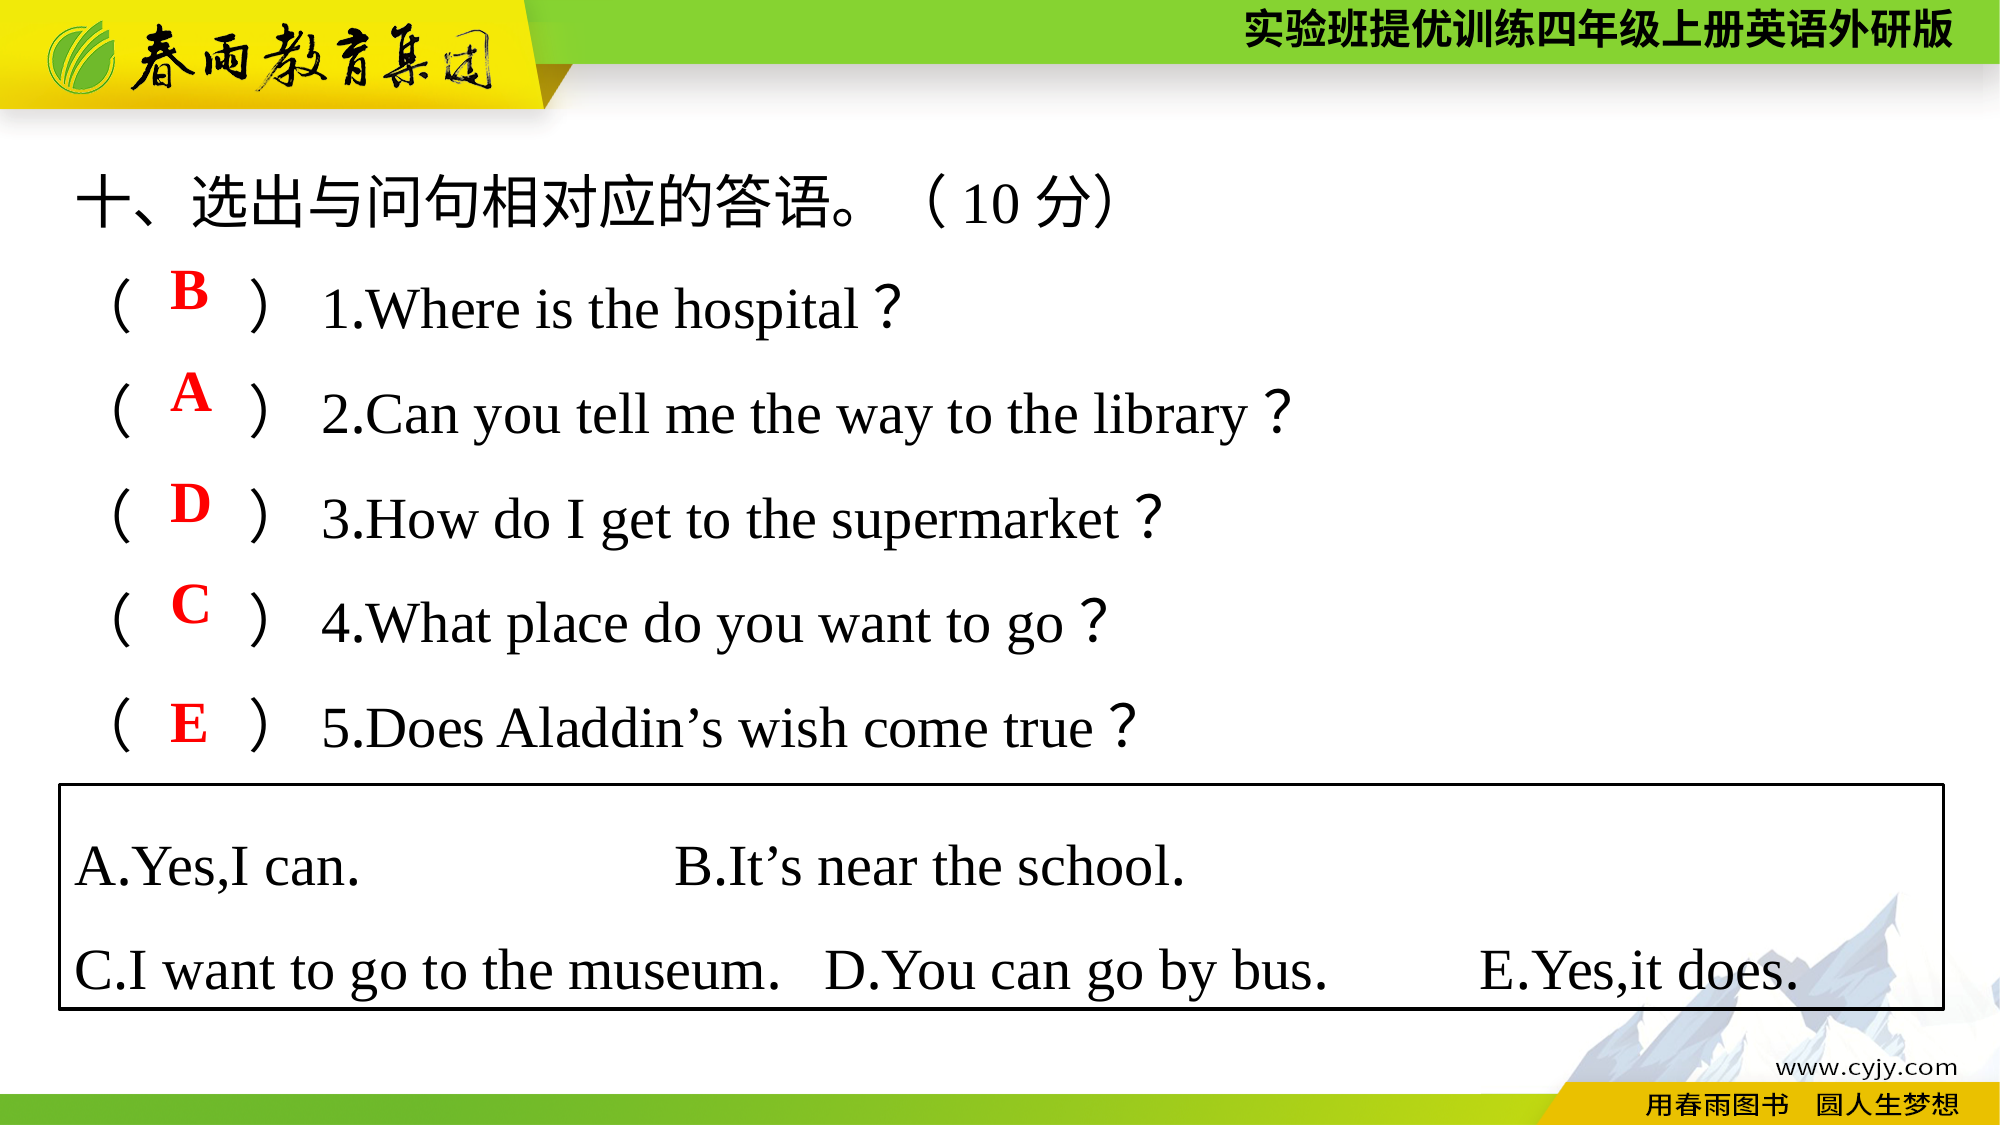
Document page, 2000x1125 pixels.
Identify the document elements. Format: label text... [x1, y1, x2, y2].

text_box D [155, 456, 228, 542]
picture [0, 0, 2000, 1125]
list 十、选出与问句相对应的答语。（10分） （ ）1.Where is the hospital？ （ ）2.Can you tell me the way to the library？ （ ）3.How do I get to the supermarket？ （ ）4.What place do you want to go？ （ ）5.Does Aladdin’s wish come true？ [59, 122, 1944, 774]
text_box A [155, 345, 228, 430]
text_box A.Yes,I can. B.It’s near the school. C.I want to go to the museum. D.You can go by bus. E.Yes,it does. [59, 784, 1944, 1009]
text_box C [155, 557, 228, 643]
text_box B [155, 243, 224, 329]
text_box E [155, 642, 224, 762]
